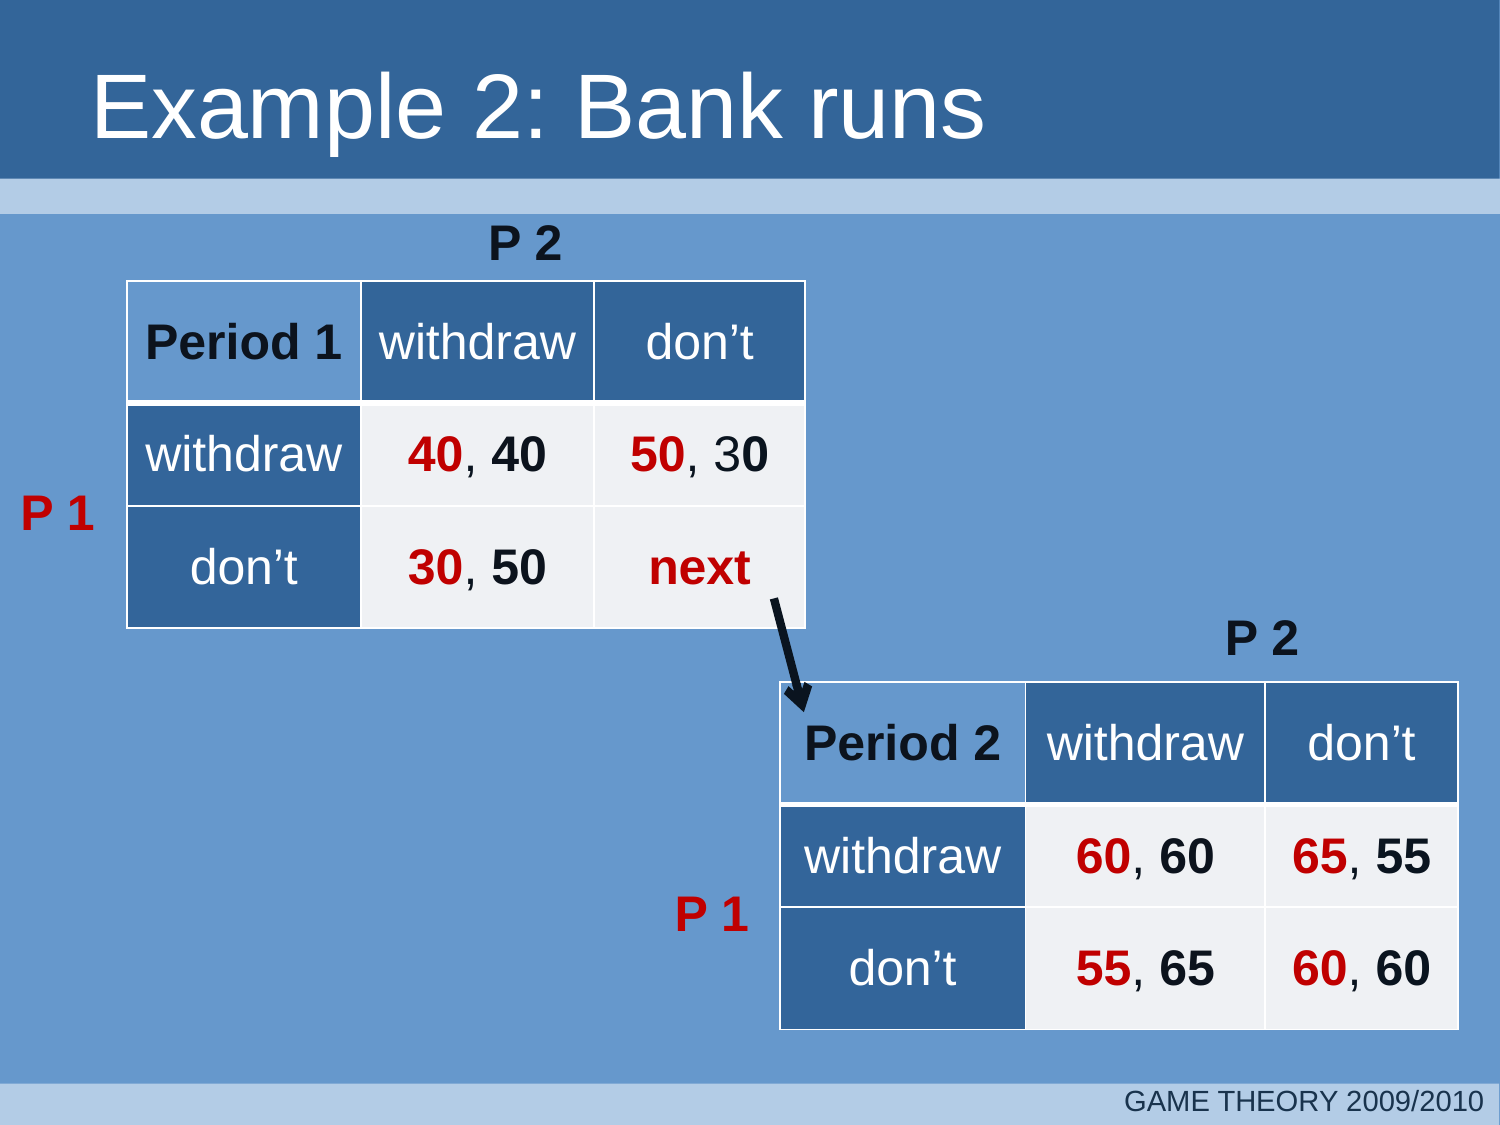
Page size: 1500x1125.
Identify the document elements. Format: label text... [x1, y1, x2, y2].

table_cell withdraw [128, 406, 360, 505]
table_cell 55, 65 [1026, 908, 1264, 1029]
text_box P 2 [1169, 598, 1355, 674]
title Example 2: Bank runs [74, 42, 1436, 162]
text_box P 1 [0, 472, 116, 548]
table_cell 60, 60 [1026, 807, 1264, 906]
table_header withdraw [362, 282, 593, 400]
table_cell 65, 55 [1266, 807, 1457, 906]
table_header don’t [595, 282, 804, 400]
table_header Period 2 [781, 683, 1025, 802]
table_header withdraw [1026, 683, 1264, 802]
table_cell 30, 50 [362, 507, 593, 627]
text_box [731, 640, 847, 671]
text_box P 1 [654, 873, 770, 949]
table_header don’t [1266, 683, 1457, 802]
table_cell don’t [128, 507, 360, 627]
table_cell 40, 40 [362, 406, 593, 505]
table_cell withdraw [781, 807, 1025, 906]
table_cell next [595, 507, 804, 627]
text_box GAME THEORY 2009/2010 [1109, 1075, 1500, 1125]
table_header Period 1 [128, 282, 360, 400]
table_cell 60, 60 [1266, 908, 1457, 1029]
text_box P 2 [432, 203, 619, 278]
table_cell don’t [781, 908, 1025, 1029]
table_cell 50, 30 [595, 406, 804, 505]
